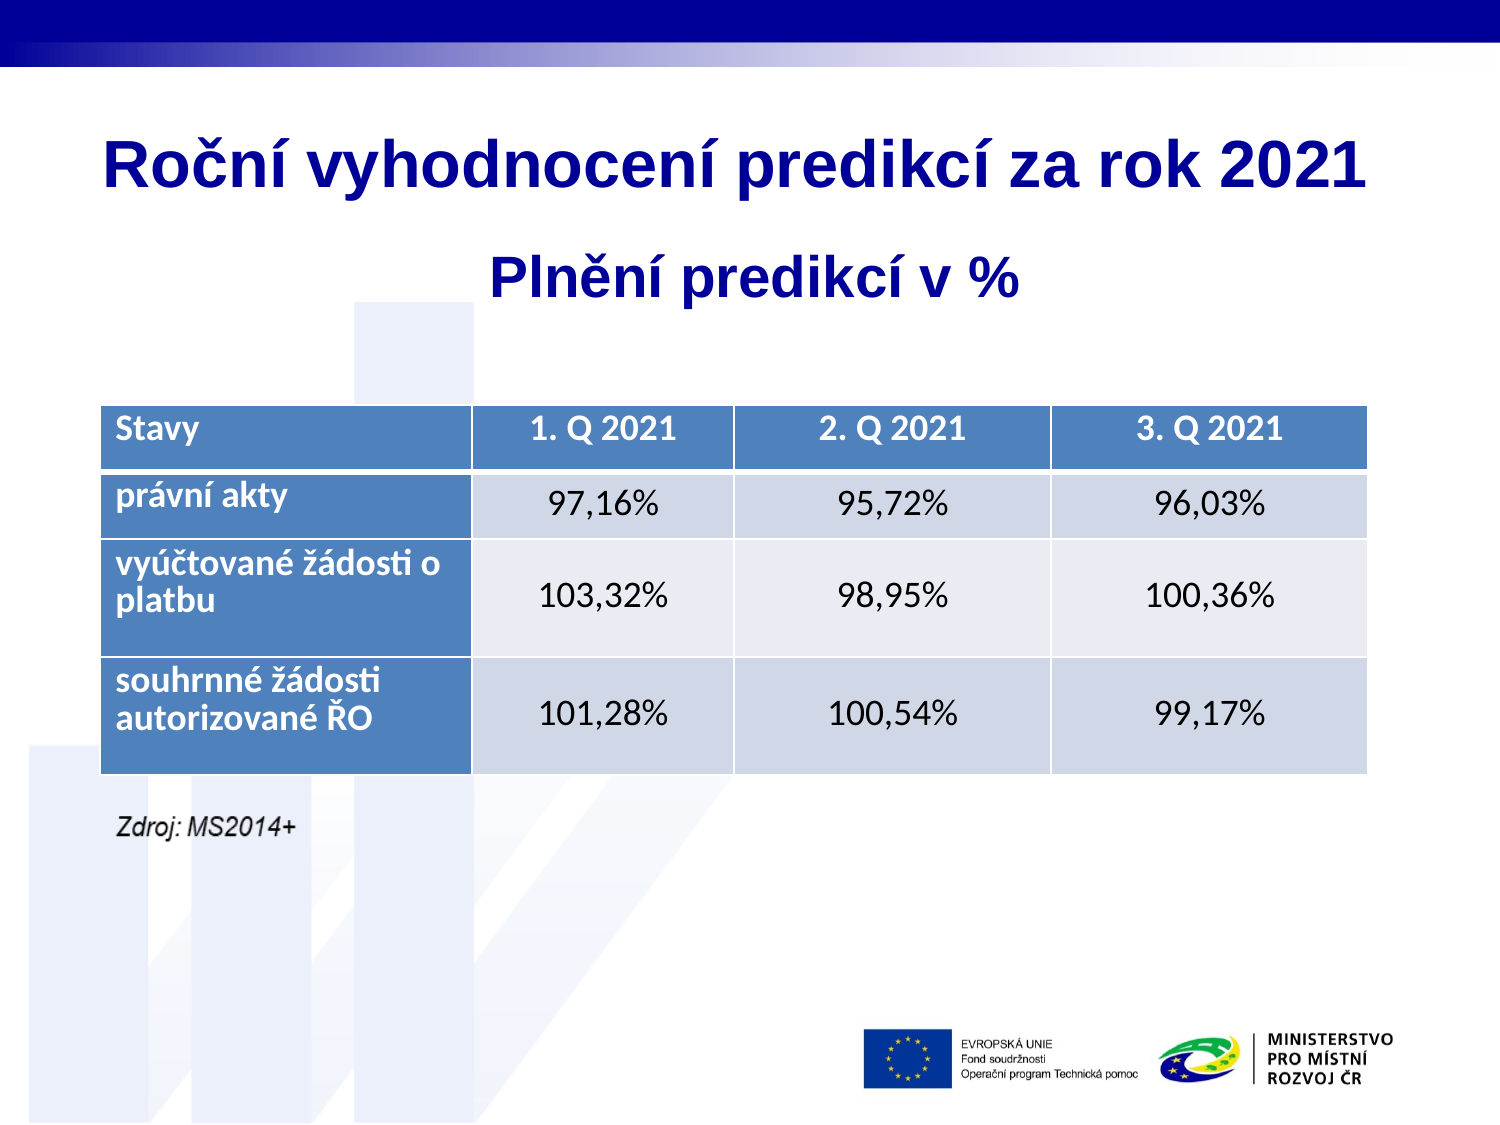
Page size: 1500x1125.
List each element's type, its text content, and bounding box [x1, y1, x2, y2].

table_cell 100,54% [735, 658, 1050, 774]
table_header Stavy [101, 406, 471, 469]
table_cell 99,17% [1052, 658, 1367, 774]
table_cell 103,32% [473, 540, 733, 656]
text_box Plnění predikcí v % [135, 231, 1365, 317]
table_cell 95,72% [735, 475, 1050, 538]
table_header 3. Q 2021 [1052, 406, 1367, 469]
table_header 2. Q 2021 [735, 406, 1050, 469]
table_cell 98,95% [735, 540, 1050, 656]
table_cell 101,28% [473, 658, 733, 774]
table_cell 96,03% [1052, 475, 1367, 538]
table_cell 100,36% [1052, 540, 1367, 656]
table_cell 97,16% [473, 475, 733, 538]
table_cell souhrnné žádosti autorizované ŘO [101, 658, 471, 774]
picture [29, 302, 1412, 1125]
title Roční vyhodnocení predikcí za rok 2021 [64, 113, 1425, 220]
table_cell právní akty [101, 475, 471, 538]
table_cell vyúčtované žádosti o platbu [101, 540, 471, 656]
table_header 1. Q 2021 [473, 406, 733, 469]
